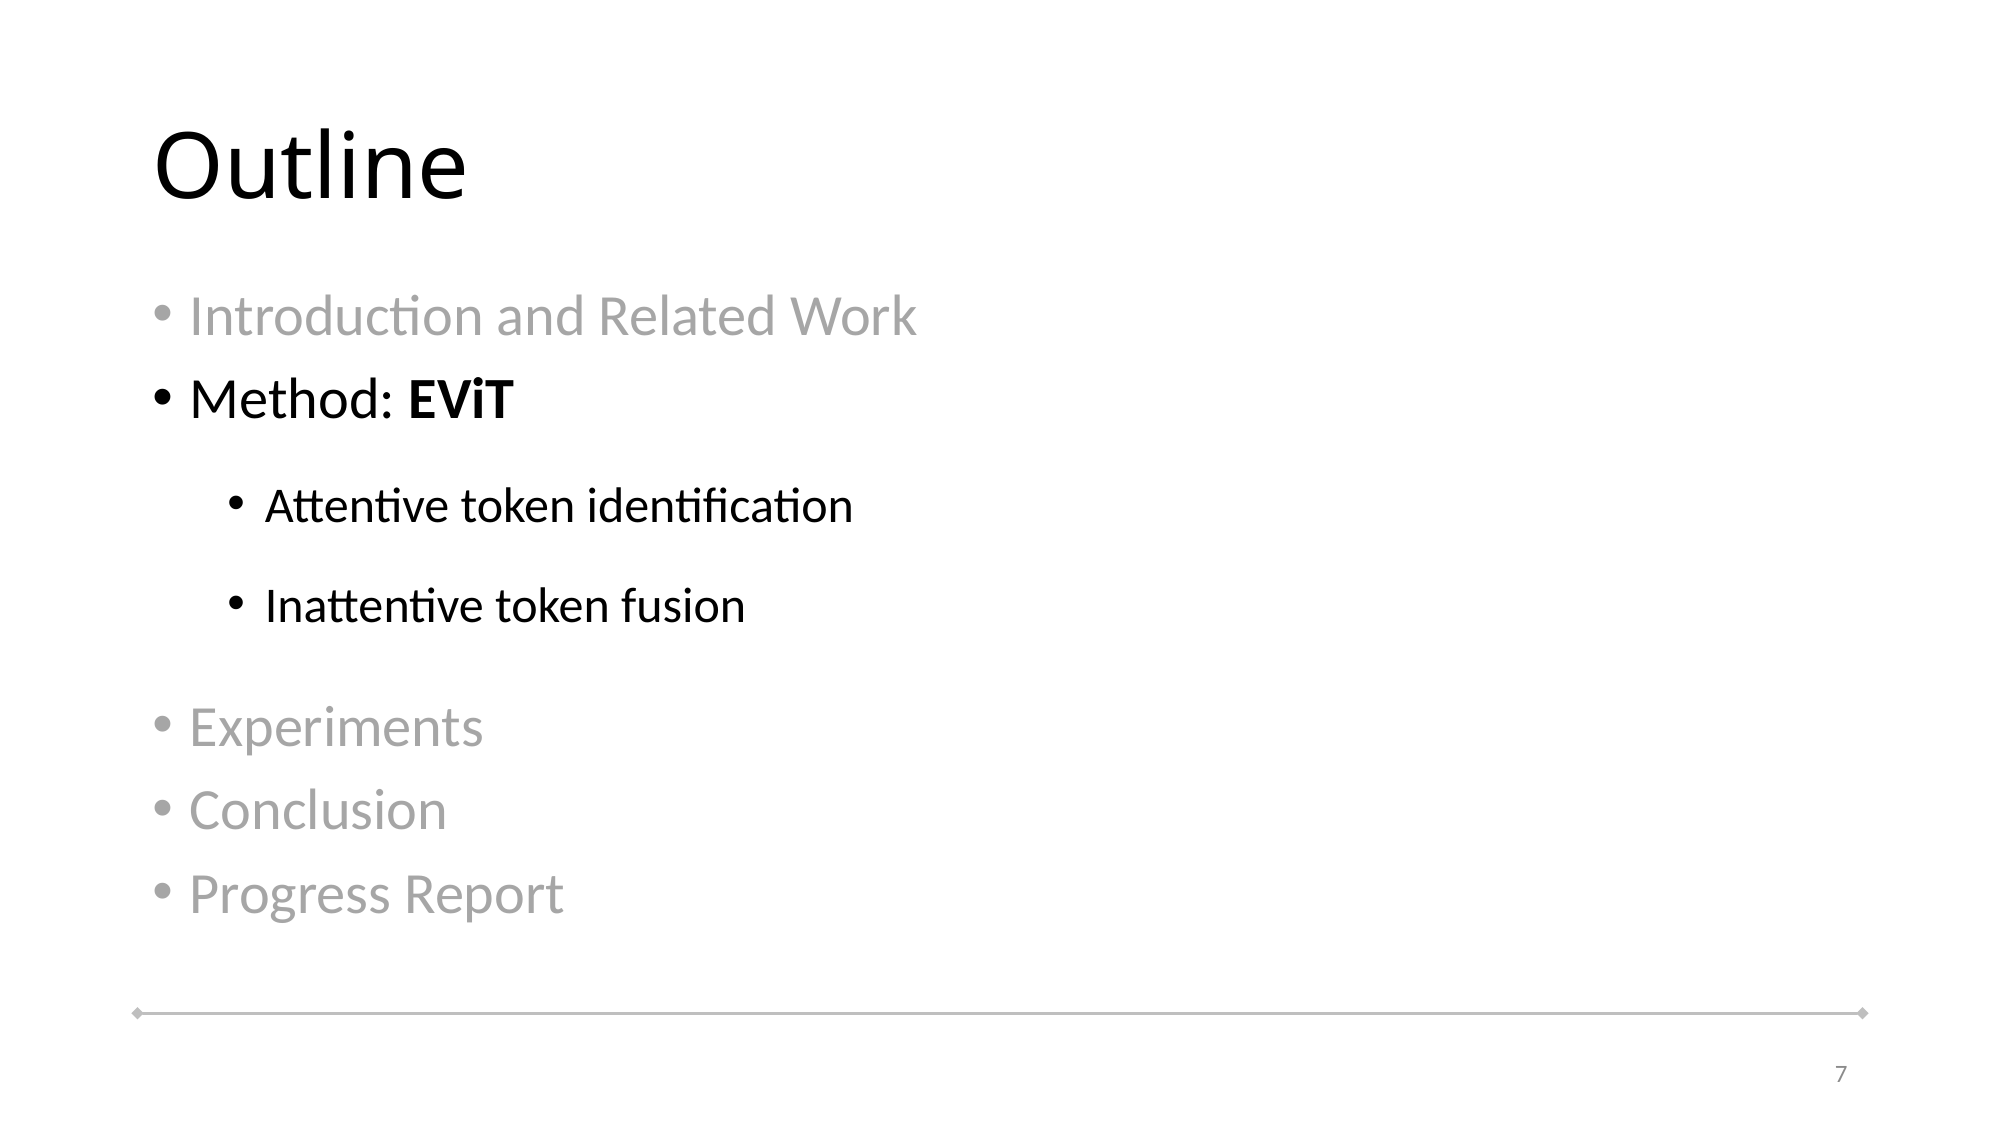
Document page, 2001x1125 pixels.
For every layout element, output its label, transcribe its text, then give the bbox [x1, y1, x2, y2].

list Introduction and Related Work Method: EViT Attentive token identification Inattentive token fusion Experiments Conclusion Progress Report [137, 277, 1863, 1012]
title Outline [137, 59, 1863, 277]
slide_number 7 [1412, 1042, 1863, 1103]
